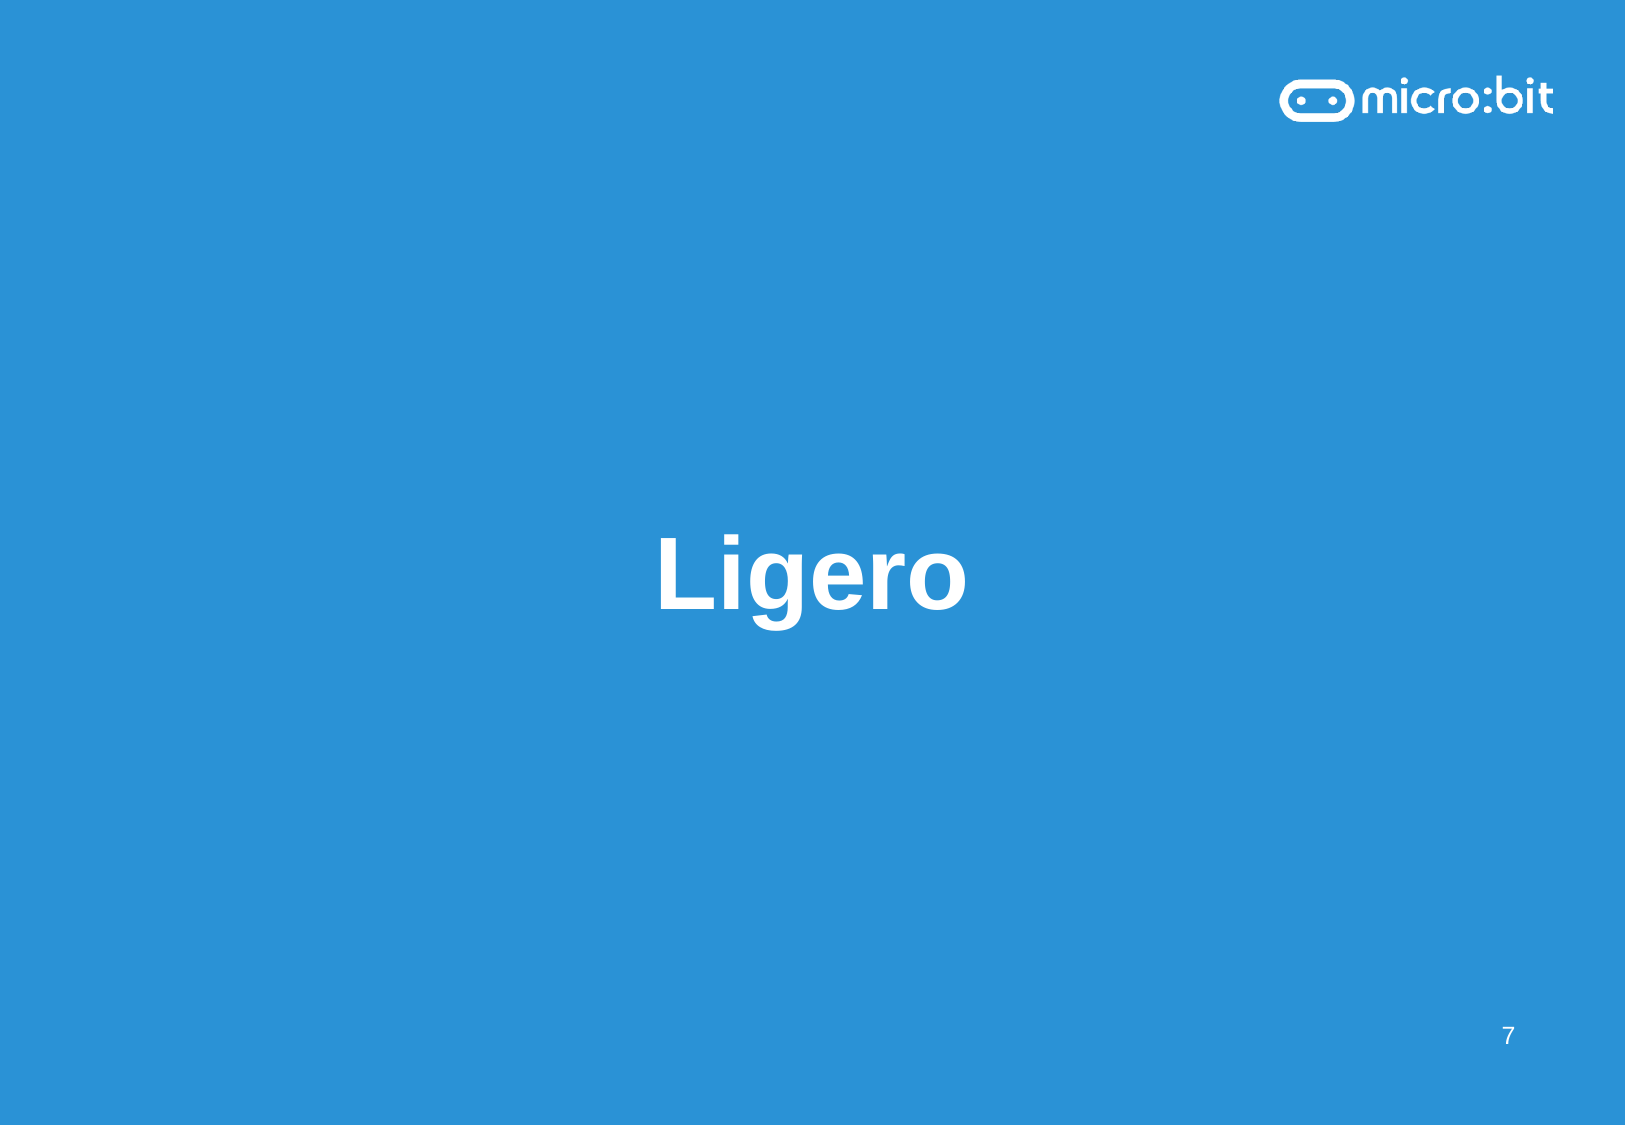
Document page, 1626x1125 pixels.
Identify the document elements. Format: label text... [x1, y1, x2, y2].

slide_number 7 [1164, 1004, 1531, 1065]
list Ligero [373, 437, 1252, 687]
picture [1279, 75, 1553, 122]
